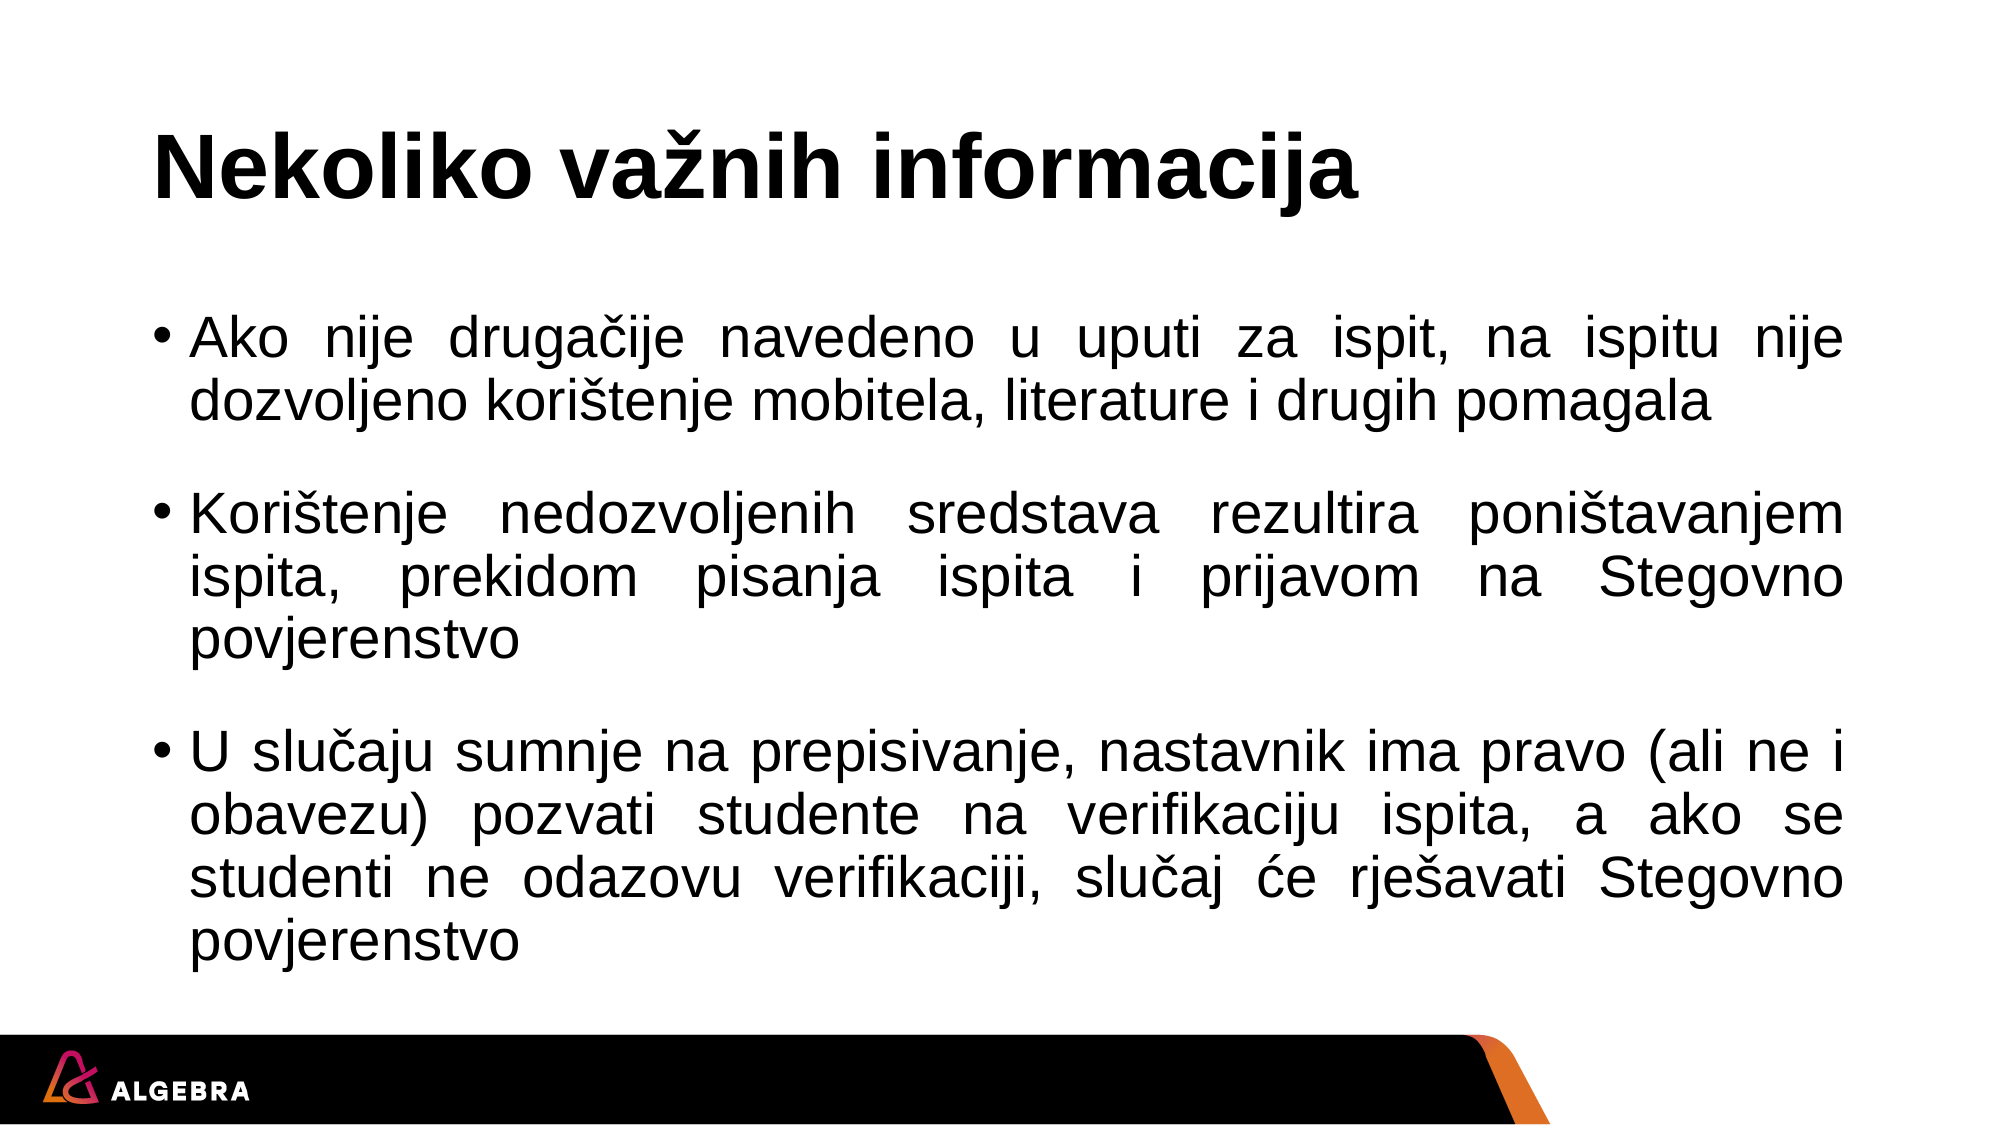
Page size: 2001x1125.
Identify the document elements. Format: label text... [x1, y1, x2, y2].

list Ako nije drugačije navedeno u uputi za ispit, na ispitu nije dozvoljeno korištenje mobitela, literature i drugih pomagala Korištenje nedozvoljenih sredstava rezultira poništavanjem ispita, prekidom pisanja ispita i prijavom na Stegovno povjerenstvo U slučaju sumnje na prepisivanje, nastavnik ima pravo (ali ne i obavezu) pozvati studente na verifikaciju ispita, a ako se studenti ne odazovu verifikaciji, slučaj će rješavati Stegovno povjerenstvo [137, 299, 1863, 1014]
title Nekoliko važnih informacija [137, 59, 1863, 278]
picture [0, 1034, 1733, 1125]
